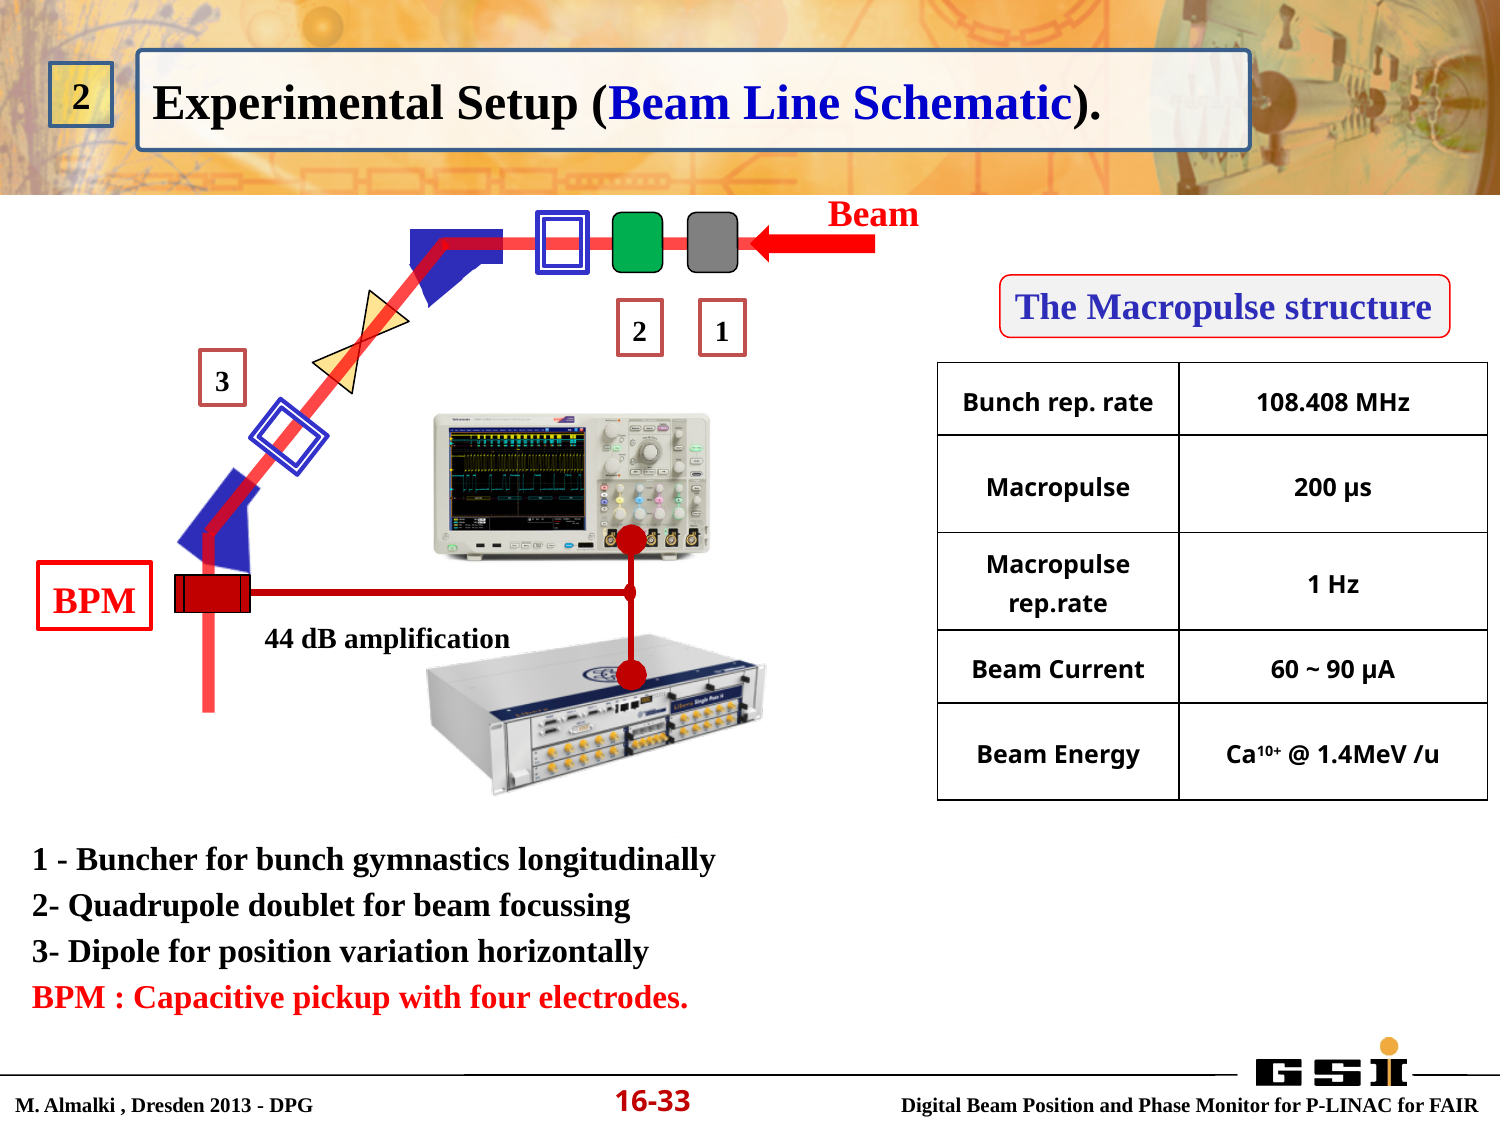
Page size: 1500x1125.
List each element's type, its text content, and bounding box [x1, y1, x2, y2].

picture [168, 477, 294, 588]
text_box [0, 0, 1500, 1086]
text_box M. Almalki , Dresden 2013 - DPG Digital Beam Position and Phase Monitor for P-LINAC for FAIR [0, 1092, 1494, 1125]
picture [387, 212, 513, 322]
picture [393, 412, 801, 838]
